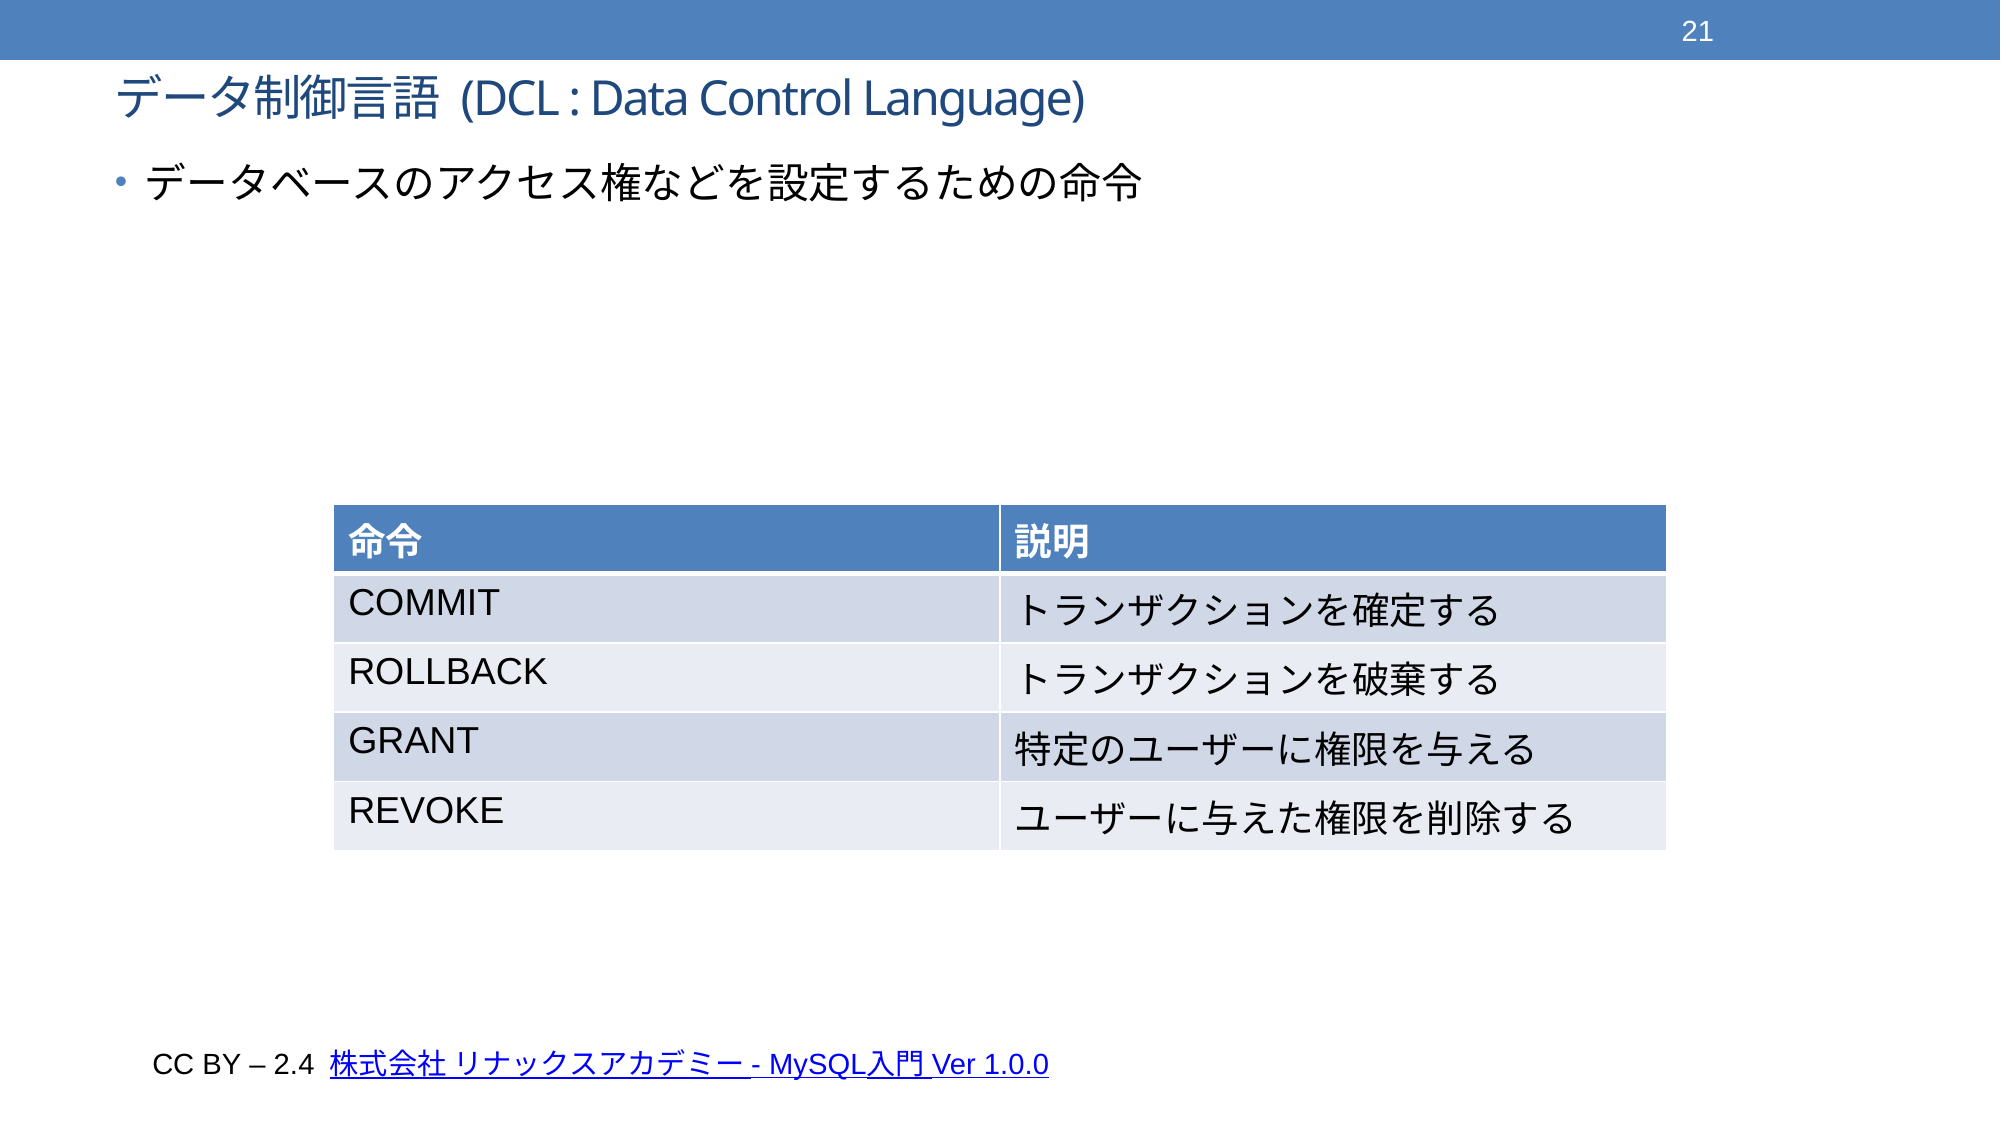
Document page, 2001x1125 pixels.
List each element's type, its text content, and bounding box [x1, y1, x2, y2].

table_cell トランザクションを破棄する [1001, 644, 1666, 711]
slide_number 21 [1666, 3, 1900, 57]
table_cell REVOKE [334, 782, 999, 850]
table_cell 特定のユーザーに権限を与える [1001, 713, 1666, 781]
table_cell COMMIT [334, 576, 999, 642]
table_cell ユーザーに与えた権限を削除する [1001, 782, 1666, 850]
table_cell ROLLBACK [334, 644, 999, 711]
table_header 説明 [1001, 505, 1666, 571]
table_cell GRANT [334, 713, 999, 781]
list データベースのアクセス権などを設定するための命令 [99, 149, 1900, 1063]
title データ制御言語 (DCL : Data Control Language) [99, 59, 1900, 133]
table_cell トランザクションを確定する [1001, 576, 1666, 642]
table_header 命令 [334, 505, 999, 571]
text_box CC BY – 2.4 株式会社 リナックスアカデミー - MySQL入門 Ver 1.0.0 [137, 1038, 1087, 1096]
